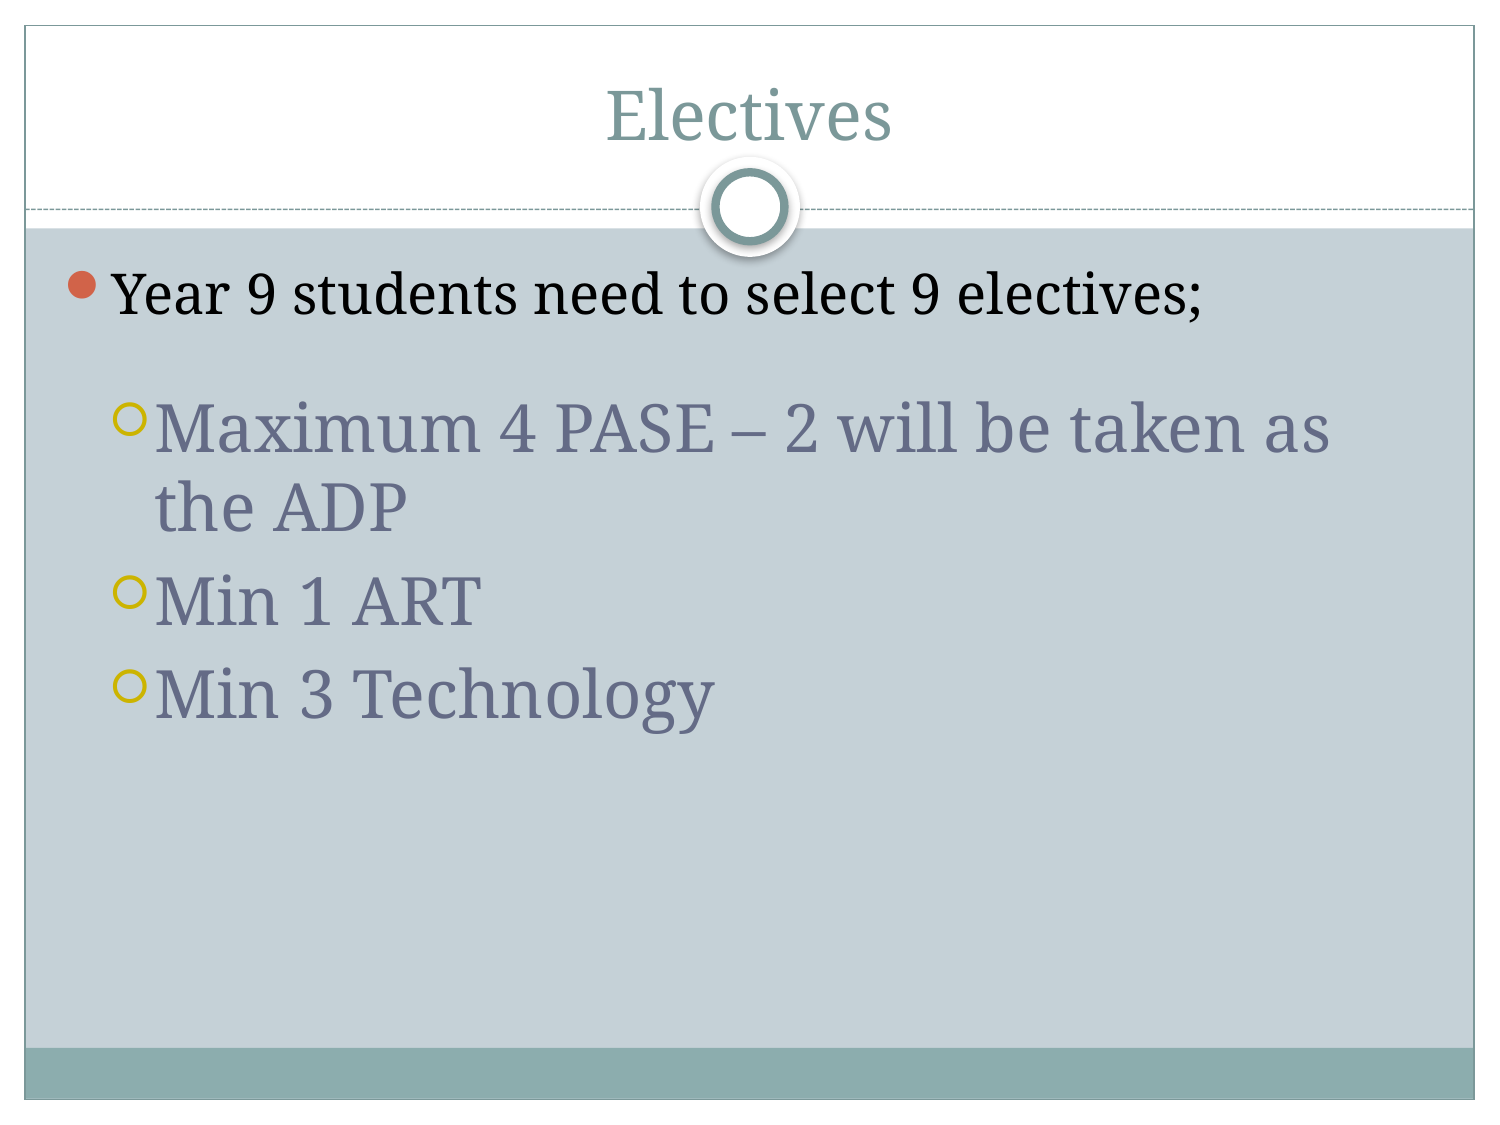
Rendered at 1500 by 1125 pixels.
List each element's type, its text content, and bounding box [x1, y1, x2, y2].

list Year 9 students need to select 9 electives; Maximum 4 PASE – 2 will be taken as the ADP Min 1 ART Min 3 Technology [49, 250, 1445, 1001]
title Electives [49, 37, 1450, 162]
